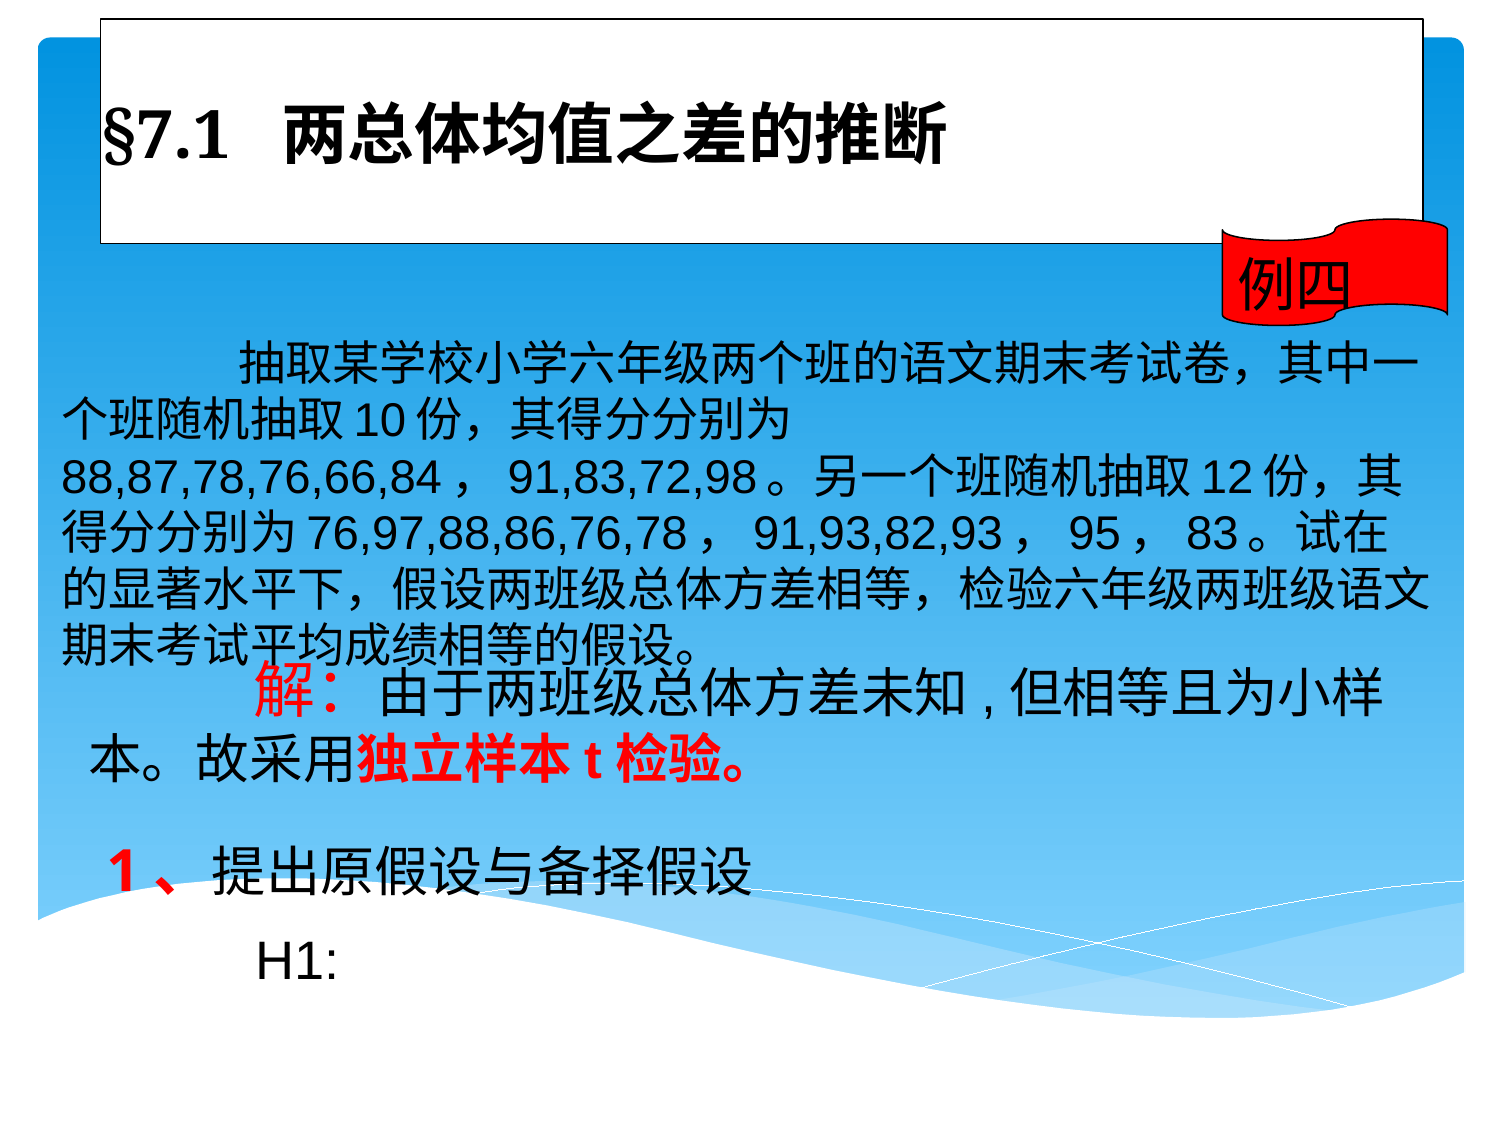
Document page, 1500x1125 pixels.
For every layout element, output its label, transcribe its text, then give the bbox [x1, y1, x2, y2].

subtitle 抽取某学校小学六年级两个班的语文期末考试卷，其中一个班随机抽取10份，其得分分别为88,87,78,76,66,84，91,83,72,98。另一个班随机抽取12份，其得分分别为76,97,88,86,76,78，91,93,82,93，95，83。试在 的显著水平下，假设两班级总体方差相等，检验六年级两班级语文期末考试平均成绩相等的假设。 [46, 325, 1452, 681]
title §7.1 两总体均值之差的推断 [100, 19, 1424, 244]
text_box 解：由于两班级总体方差未知,但相等且为小样本。故采用独立样本t检验。 [73, 643, 1420, 797]
text_box 1、提出原假设与备择假设 [29, 839, 832, 958]
text_box 例四 [1222, 219, 1448, 325]
